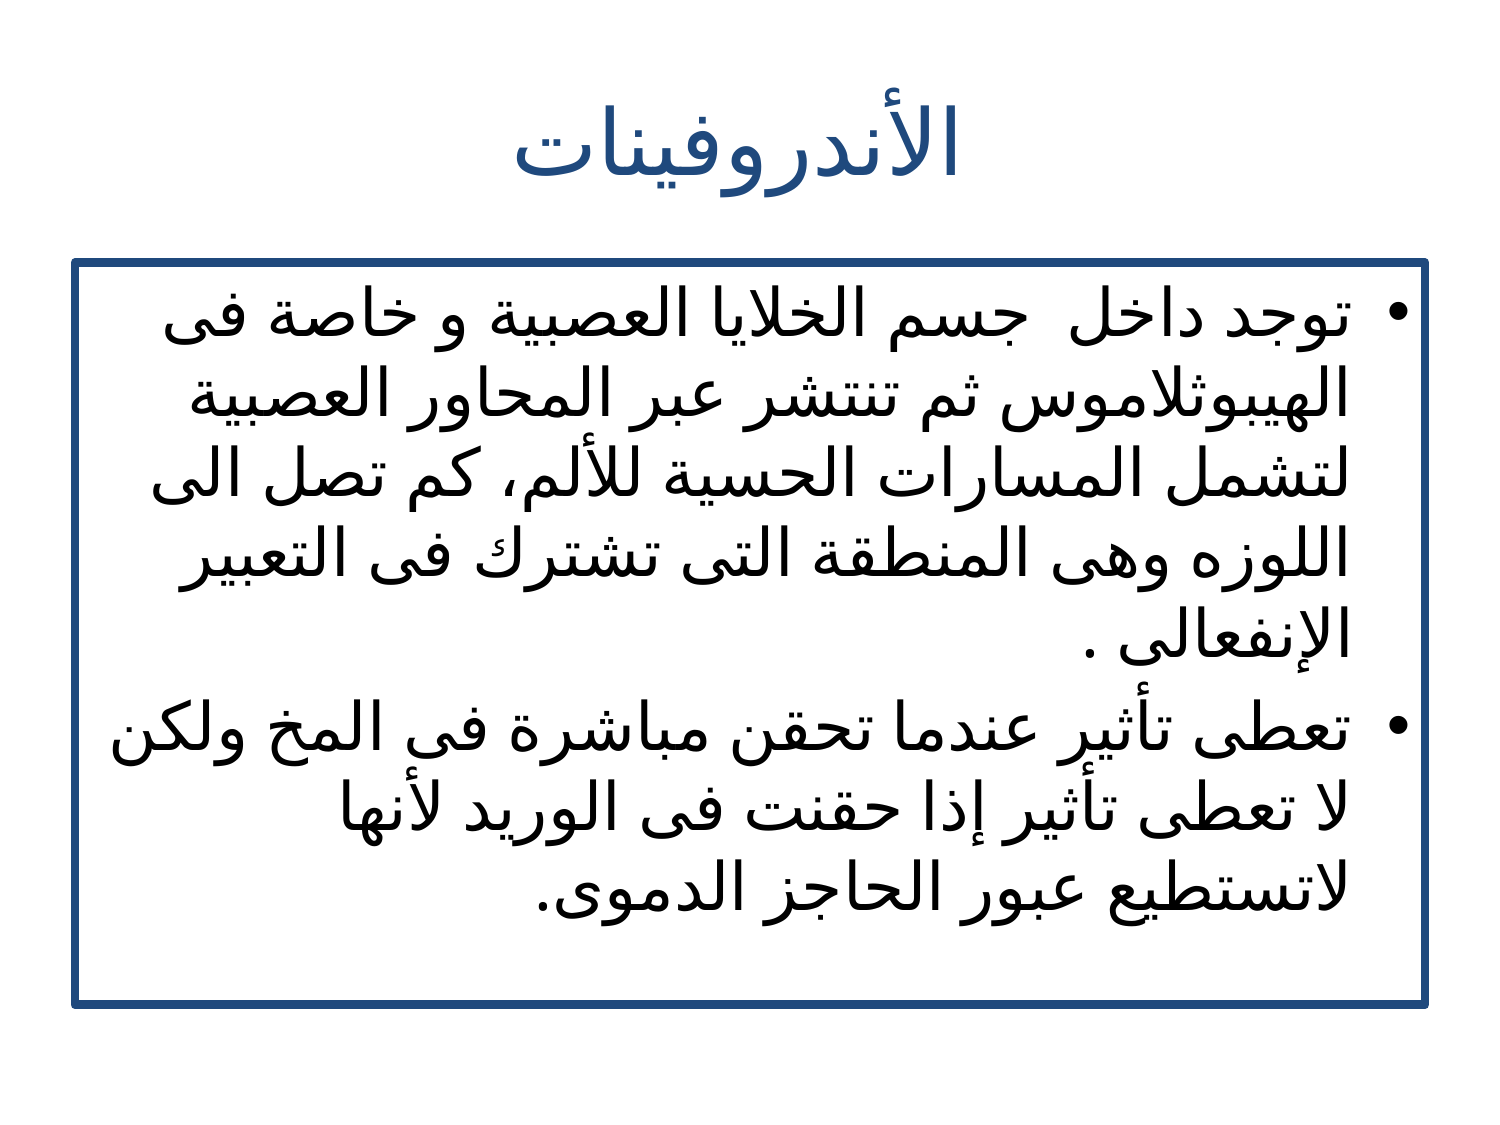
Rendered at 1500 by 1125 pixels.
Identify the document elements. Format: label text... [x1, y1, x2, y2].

title الأندروفينات [75, 45, 1425, 233]
list توجد داخل جسم الخلايا العصبية و خاصة فى الهيبوثلاموس ثم تنتشر عبر المحاور العصبية لتشمل المسارات الحسية للألم، كم تصل الى اللوزه وهى المنطقة التى تشترك فى التعبير الإنفعالى . تعطى تأثير عندما تحقن مباشرة فى المخ ولكن لا تعطى تأثير إذا حقنت فى الوريد لأنها لاتستطيع عبور الحاجز الدموى. [75, 262, 1425, 1005]
